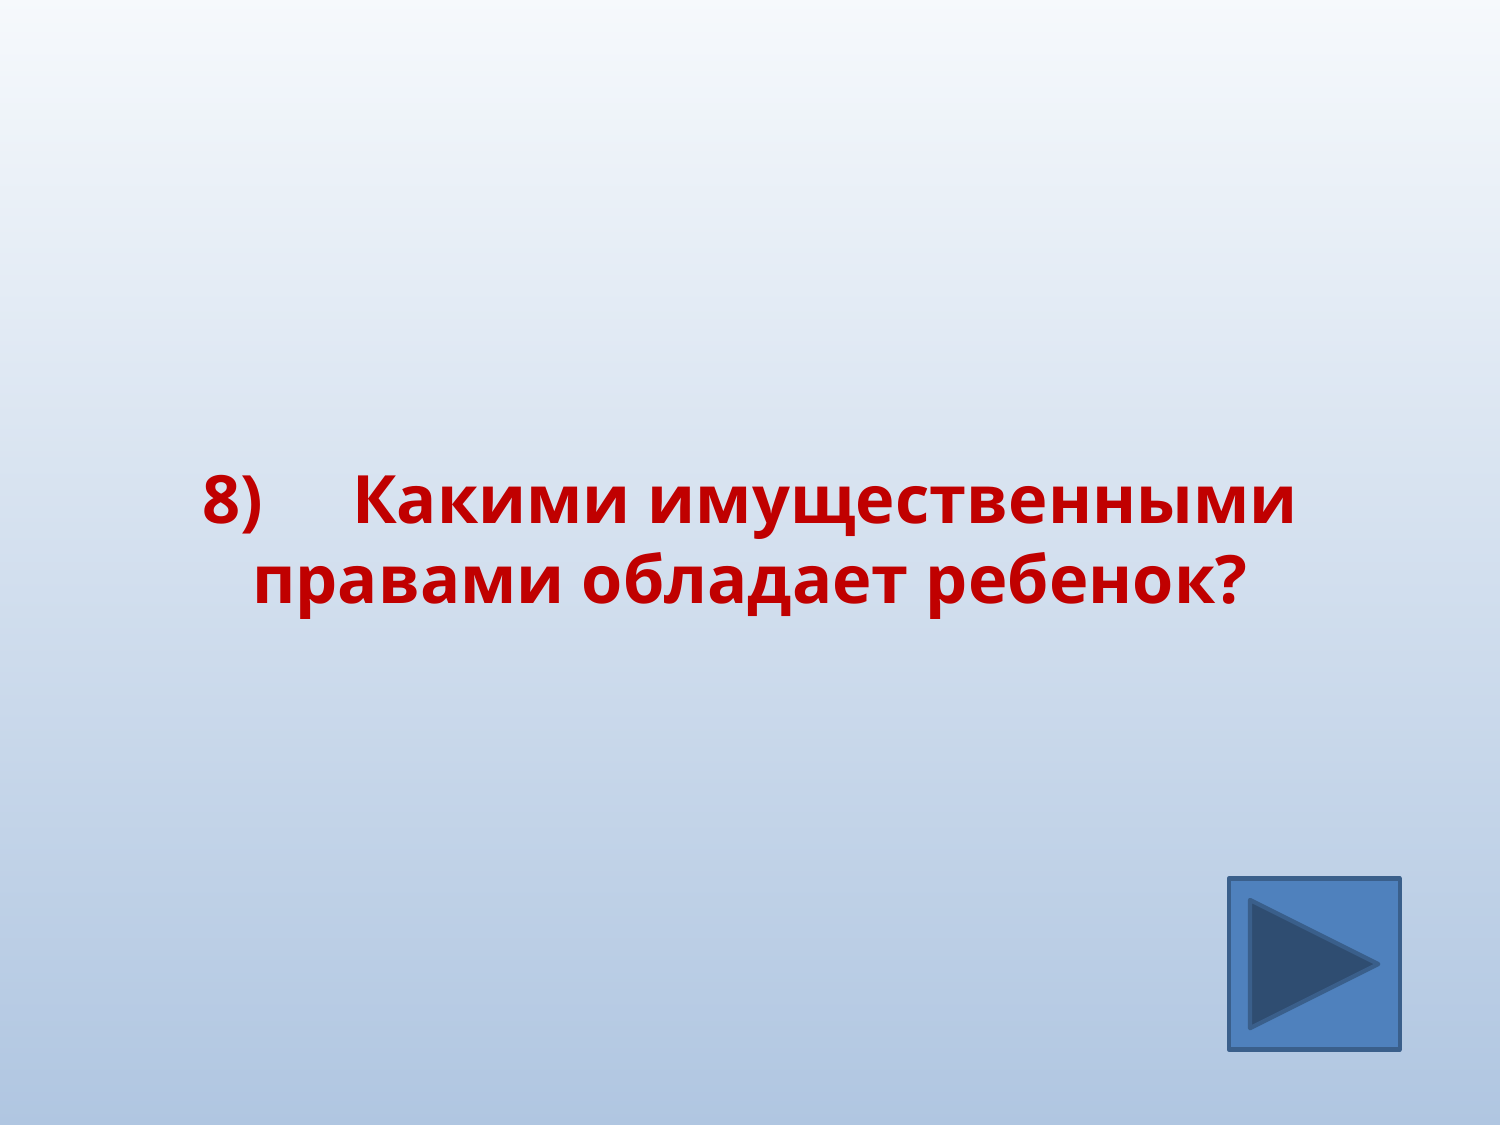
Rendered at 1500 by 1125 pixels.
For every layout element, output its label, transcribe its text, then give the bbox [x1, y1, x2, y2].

list 8) Какими имущественными правами обладает ребенок? [75, 262, 1425, 1005]
text_box [1227, 876, 1402, 1052]
